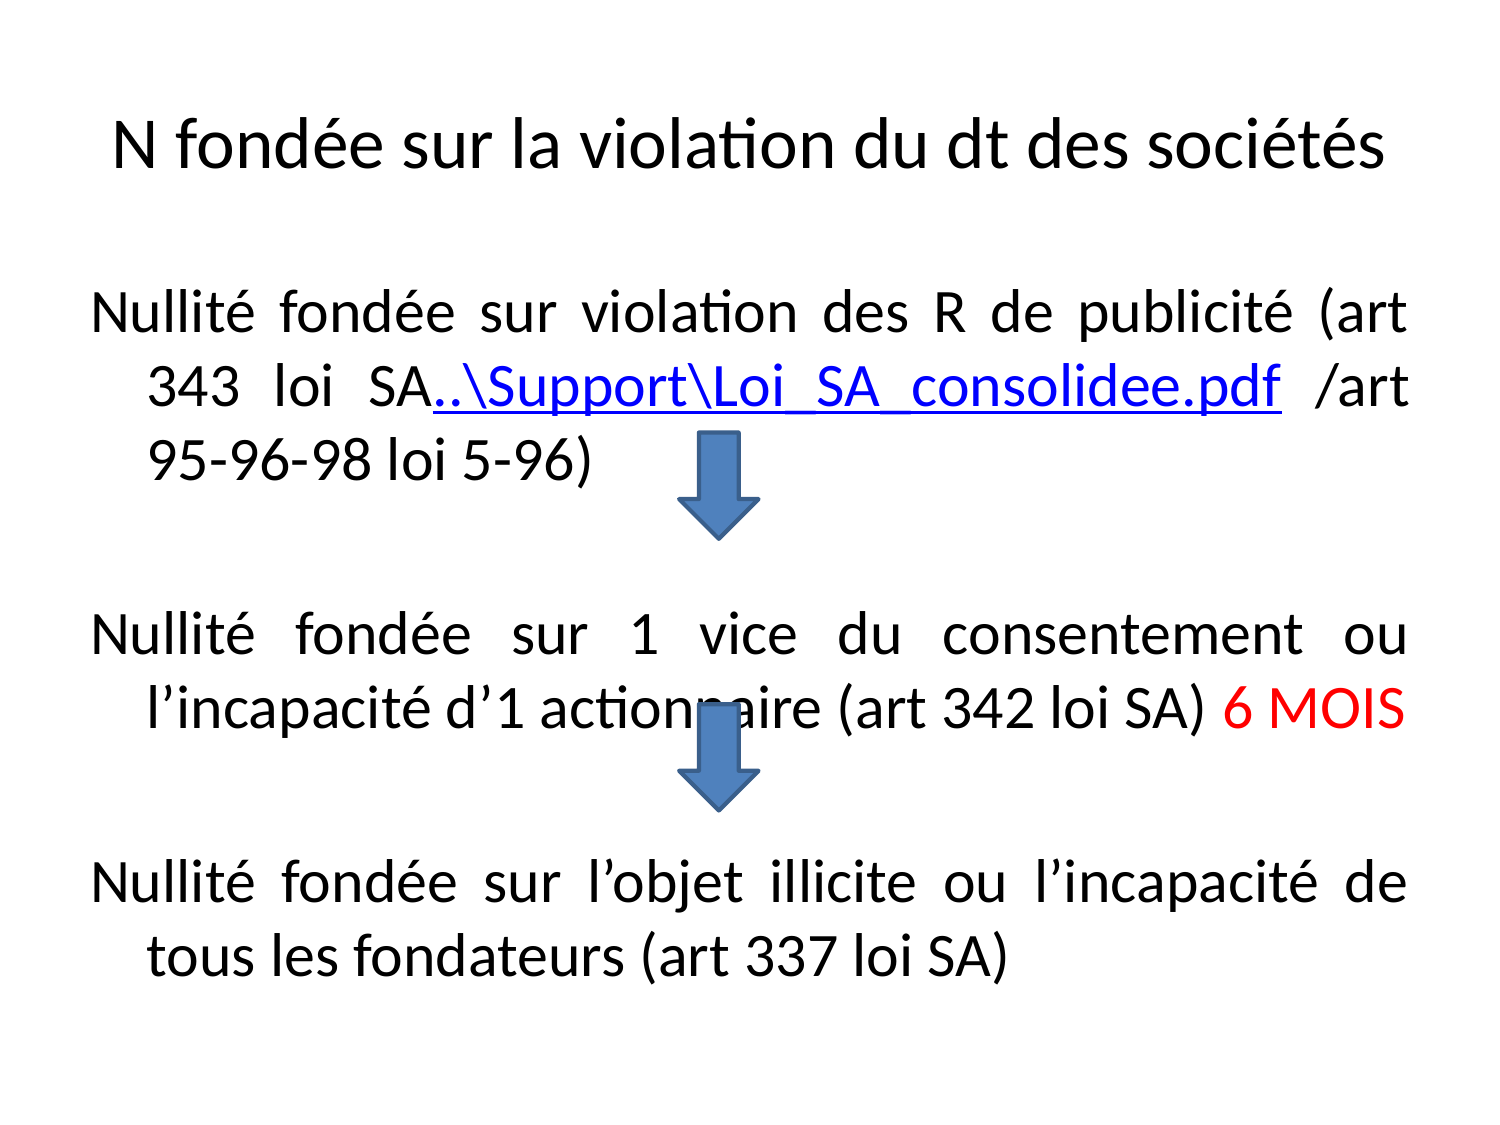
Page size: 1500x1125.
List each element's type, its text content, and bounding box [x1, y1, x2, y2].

list Nullité fondée sur violation des R de publicité (art 343 loi SA..\Support\Loi_SA_consolidee.pdf /art 95-96-98 loi 5-96) Nullité fondée sur 1 vice du consentement ou l’incapacité d’1 actionnaire (art 342 loi SA) 6 MOIS Nullité fondée sur l’objet illicite ou l’incapacité de tous les fondateurs (art 337 loi SA) [75, 262, 1425, 1005]
text_box [677, 702, 761, 813]
title N fondée sur la violation du dt des sociétés [75, 45, 1425, 233]
text_box [677, 430, 761, 541]
